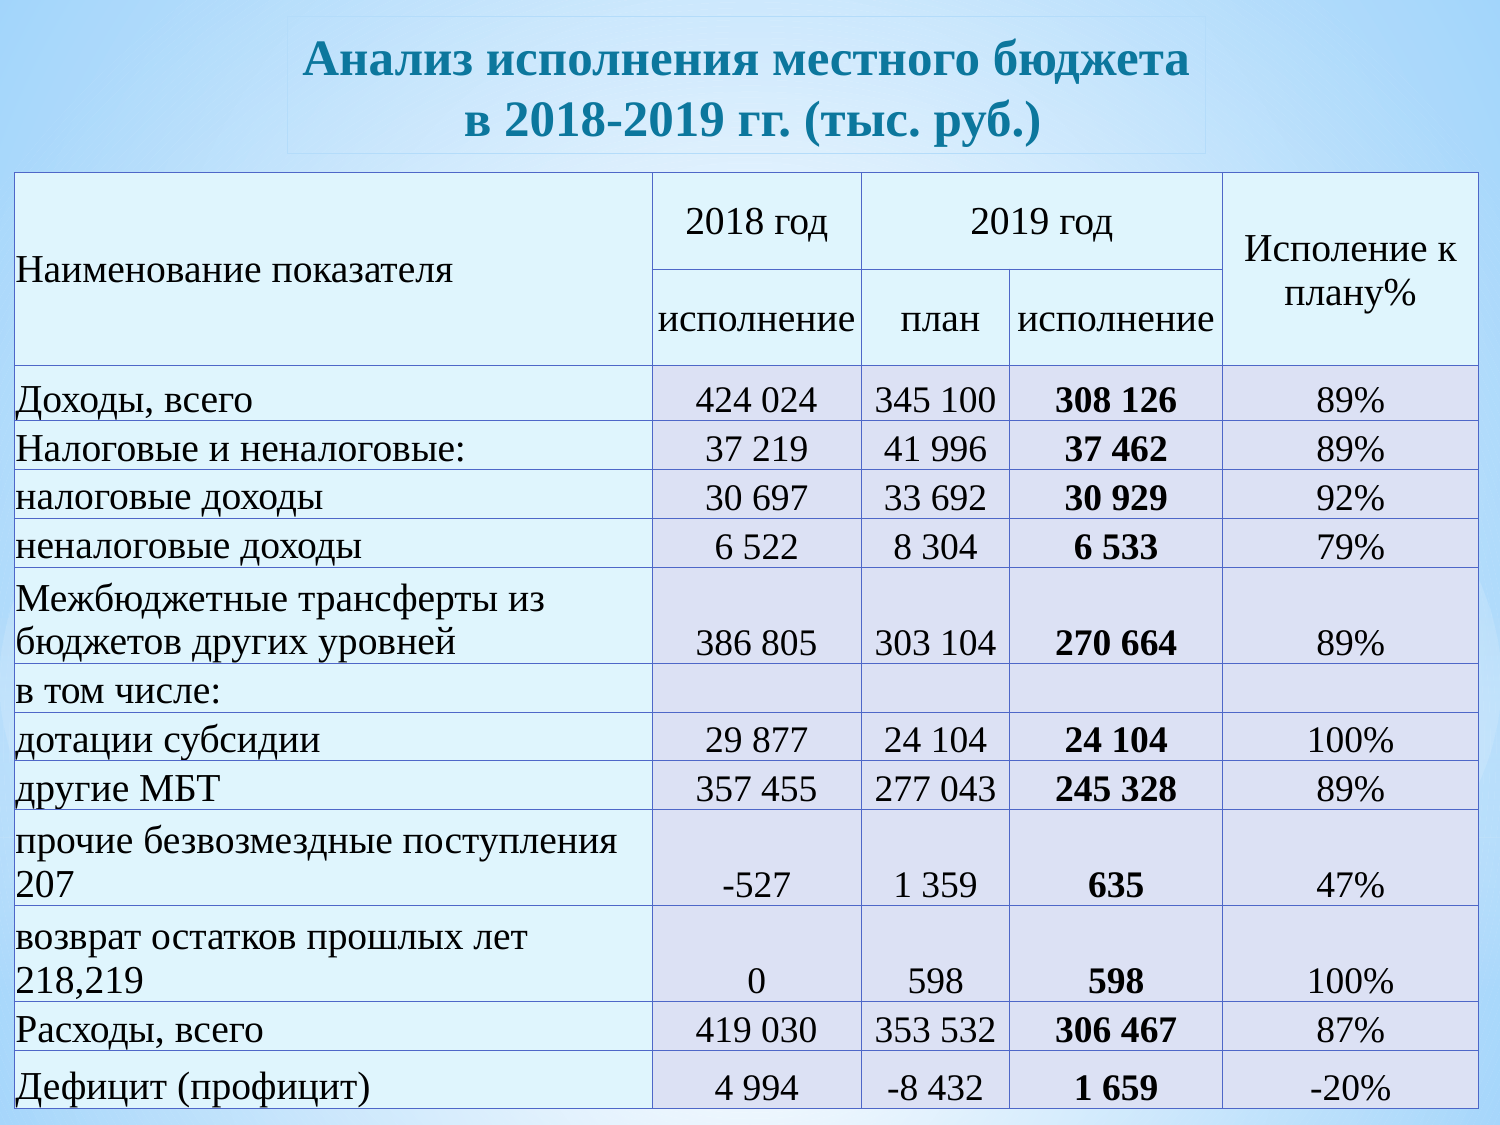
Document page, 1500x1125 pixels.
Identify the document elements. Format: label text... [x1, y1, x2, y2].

table_cell 357 455 [653, 761, 861, 809]
table_cell -8 432 [862, 1051, 1009, 1108]
table_cell [1010, 664, 1222, 712]
table_header 2019 год [862, 173, 1222, 269]
table_cell исполнение [1010, 270, 1222, 365]
table_cell 353 532 [862, 1002, 1009, 1050]
table_cell 6 533 [1010, 519, 1222, 567]
table_cell 37 219 [653, 421, 861, 469]
table_cell -20% [1223, 1051, 1478, 1108]
table_cell дотации субсидии [15, 713, 652, 760]
table_cell 47% [1223, 810, 1478, 905]
table_cell 306 467 [1010, 1002, 1222, 1050]
table_cell 33 692 [862, 470, 1009, 518]
table_cell 89% [1223, 421, 1478, 469]
table_cell 598 [1010, 906, 1222, 1001]
table_cell Дефицит (профицит) [15, 1051, 652, 1108]
table_cell план [862, 270, 1009, 365]
table_header Наименование показателя [15, 173, 652, 365]
table_cell 345 100 [862, 366, 1009, 420]
table_cell 89% [1223, 761, 1478, 809]
table_cell 598 [862, 906, 1009, 1001]
table_cell прочие безвозмездные поступления 207 [15, 810, 652, 905]
table_header Исполение к плану% [1223, 173, 1478, 365]
table_cell 8 304 [862, 519, 1009, 567]
table_cell 79% [1223, 519, 1478, 567]
table_cell [862, 664, 1009, 712]
table_cell 30 929 [1010, 470, 1222, 518]
table_cell 1 359 [862, 810, 1009, 905]
table_cell Доходы, всего [15, 366, 652, 420]
table_cell [653, 664, 861, 712]
table_cell 89% [1223, 366, 1478, 420]
table_cell исполнение [653, 270, 861, 365]
table_cell 24 104 [862, 713, 1009, 760]
text_box Анализ исполнения местного бюджета в 2018-2019 гг. (тыс. руб.) [287, 16, 1206, 154]
table_cell 24 104 [1010, 713, 1222, 760]
table_cell 87% [1223, 1002, 1478, 1050]
table_cell 424 024 [653, 366, 861, 420]
table_cell 386 805 [653, 568, 861, 663]
table_cell 419 030 [653, 1002, 861, 1050]
table_cell 6 522 [653, 519, 861, 567]
table_cell 1 659 [1010, 1051, 1222, 1108]
table_cell 29 877 [653, 713, 861, 760]
table_cell налоговые доходы [15, 470, 652, 518]
table_cell 4 994 [653, 1051, 861, 1108]
table_cell 277 043 [862, 761, 1009, 809]
table_cell 30 697 [653, 470, 861, 518]
table_cell -527 [653, 810, 861, 905]
table_cell другие МБТ [15, 761, 652, 809]
table_cell Налоговые и неналоговые: [15, 421, 652, 469]
table_cell Межбюджетные трансферты из бюджетов других уровней [15, 568, 652, 663]
table_cell 0 [653, 906, 861, 1001]
table_cell в том числе: [15, 664, 652, 712]
table_cell неналоговые доходы [15, 519, 652, 567]
table_cell [1223, 664, 1478, 712]
table_header 2018 год [653, 173, 861, 269]
table_cell возврат остатков прошлых лет 218,219 [15, 906, 652, 1001]
table_cell 303 104 [862, 568, 1009, 663]
table_cell 37 462 [1010, 421, 1222, 469]
table_cell 92% [1223, 470, 1478, 518]
table_cell 100% [1223, 906, 1478, 1001]
table_cell 635 [1010, 810, 1222, 905]
table_cell Расходы, всего [15, 1002, 652, 1050]
table_cell 100% [1223, 713, 1478, 760]
table_cell 41 996 [862, 421, 1009, 469]
table_cell 270 664 [1010, 568, 1222, 663]
table_cell 89% [1223, 568, 1478, 663]
table_cell 245 328 [1010, 761, 1222, 809]
table_cell 308 126 [1010, 366, 1222, 420]
